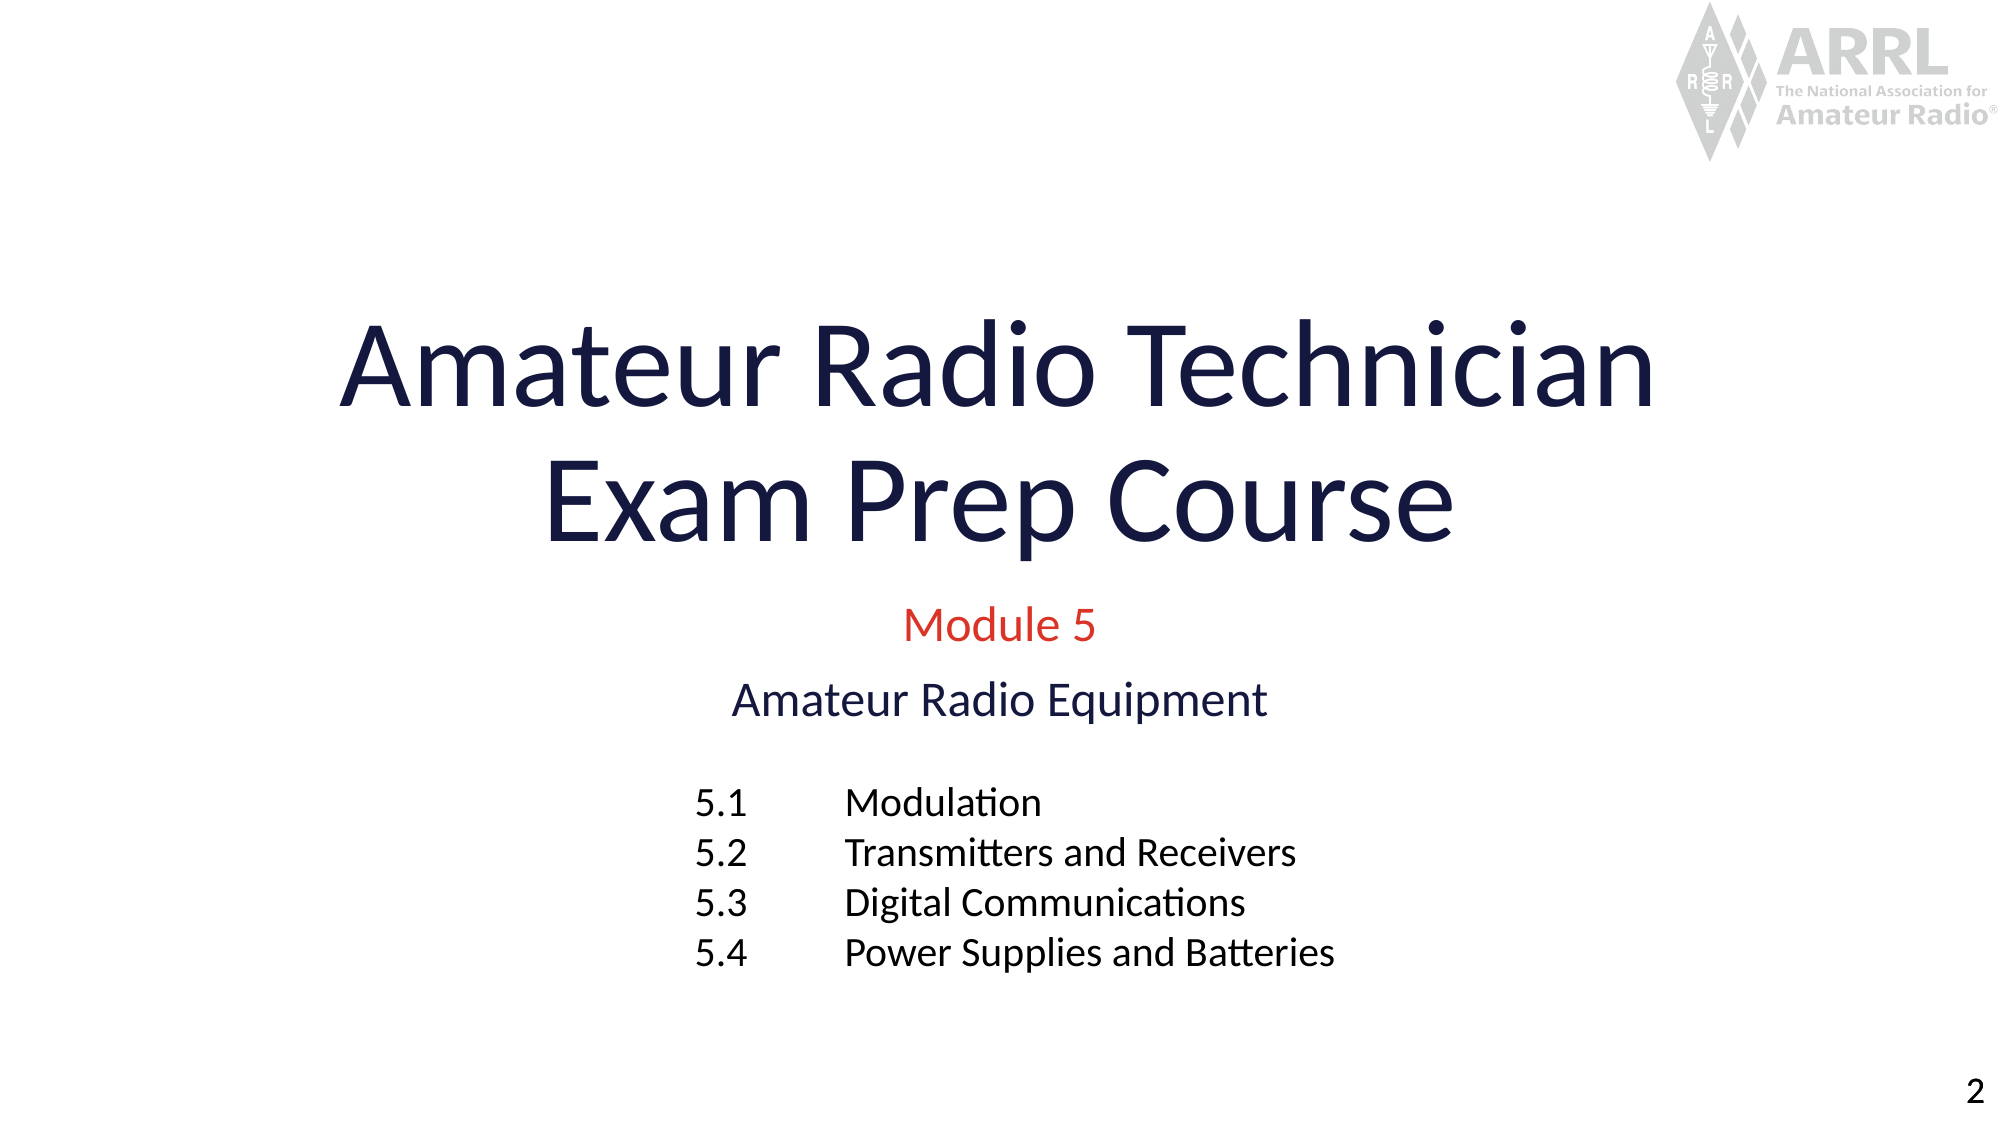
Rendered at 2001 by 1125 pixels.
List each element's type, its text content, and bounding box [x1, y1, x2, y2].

title Amateur Radio Technician Exam Prep Course [249, 184, 1750, 576]
text_box 5.1 Modulation 5.2 Transmitters and Receivers 5.3 Digital Communications 5.4 Power Supplies and Batteries [679, 767, 1710, 983]
picture [1674, 0, 2000, 164]
subtitle Module 5 Amateur Radio Equipment [249, 590, 1750, 753]
